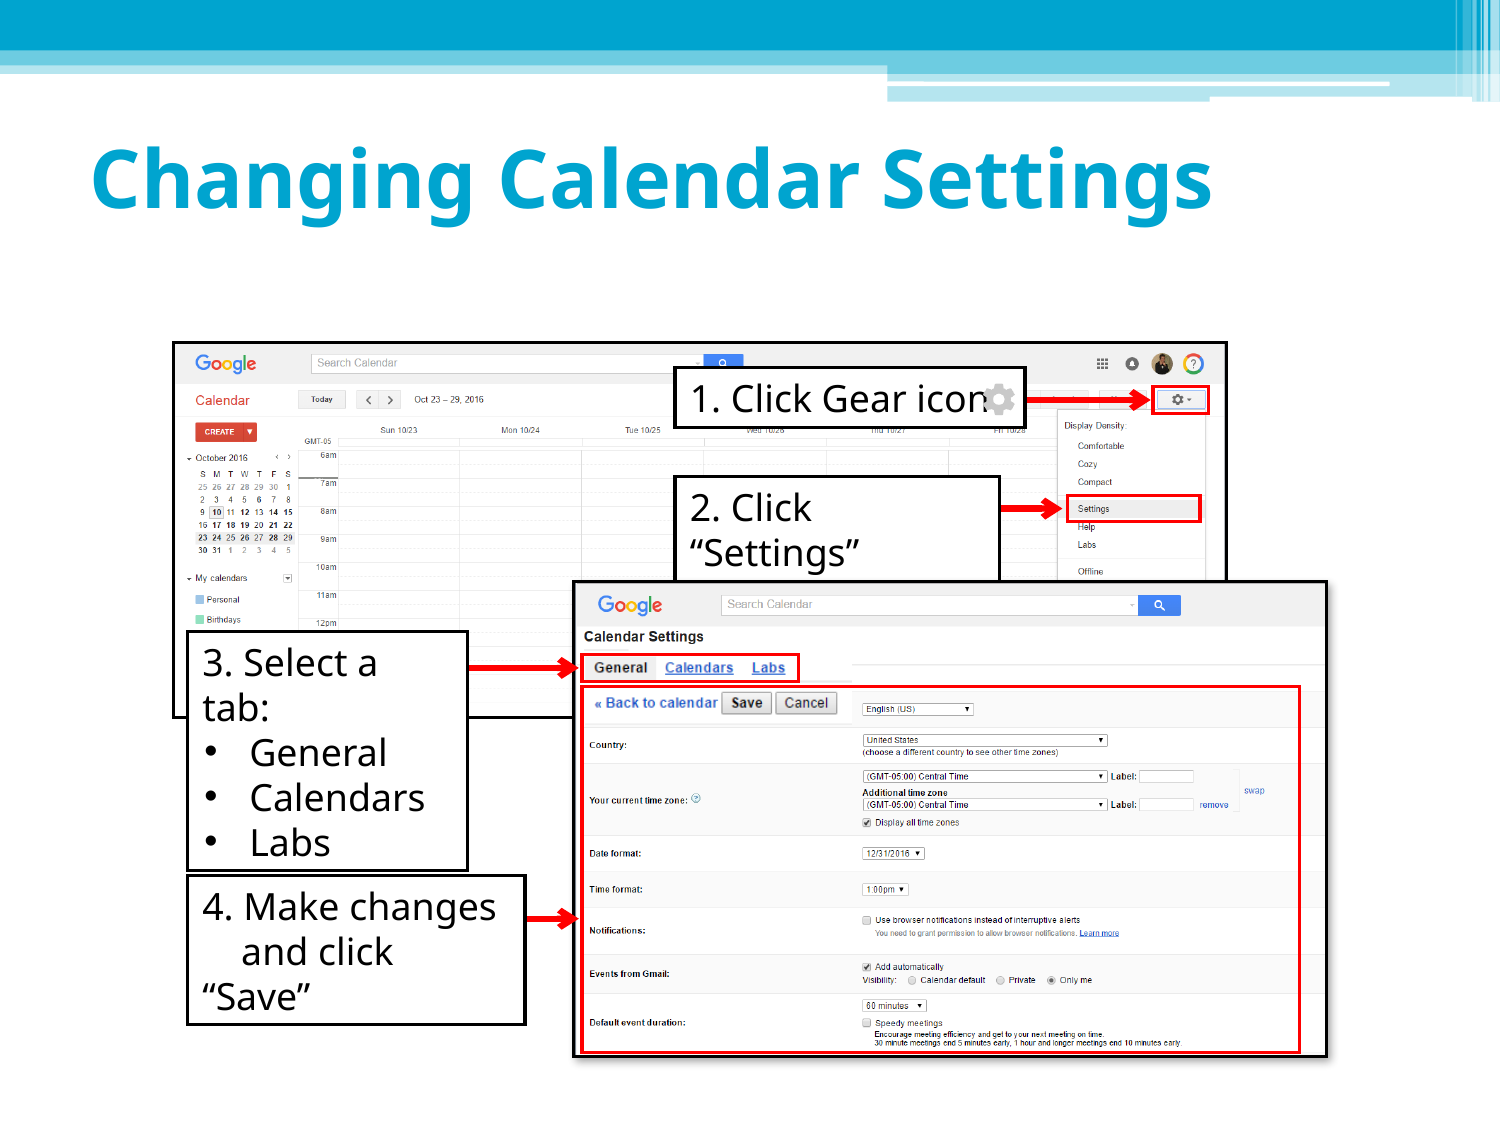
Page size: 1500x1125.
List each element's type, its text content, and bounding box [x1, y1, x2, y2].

text_box 4. Make changes and click “Save” [187, 875, 525, 1025]
text_box 3. Select a tab: General Calendars Labs [187, 717, 468, 871]
title Changing Calendar Settings [75, 90, 1418, 263]
picture [174, 343, 1326, 1055]
